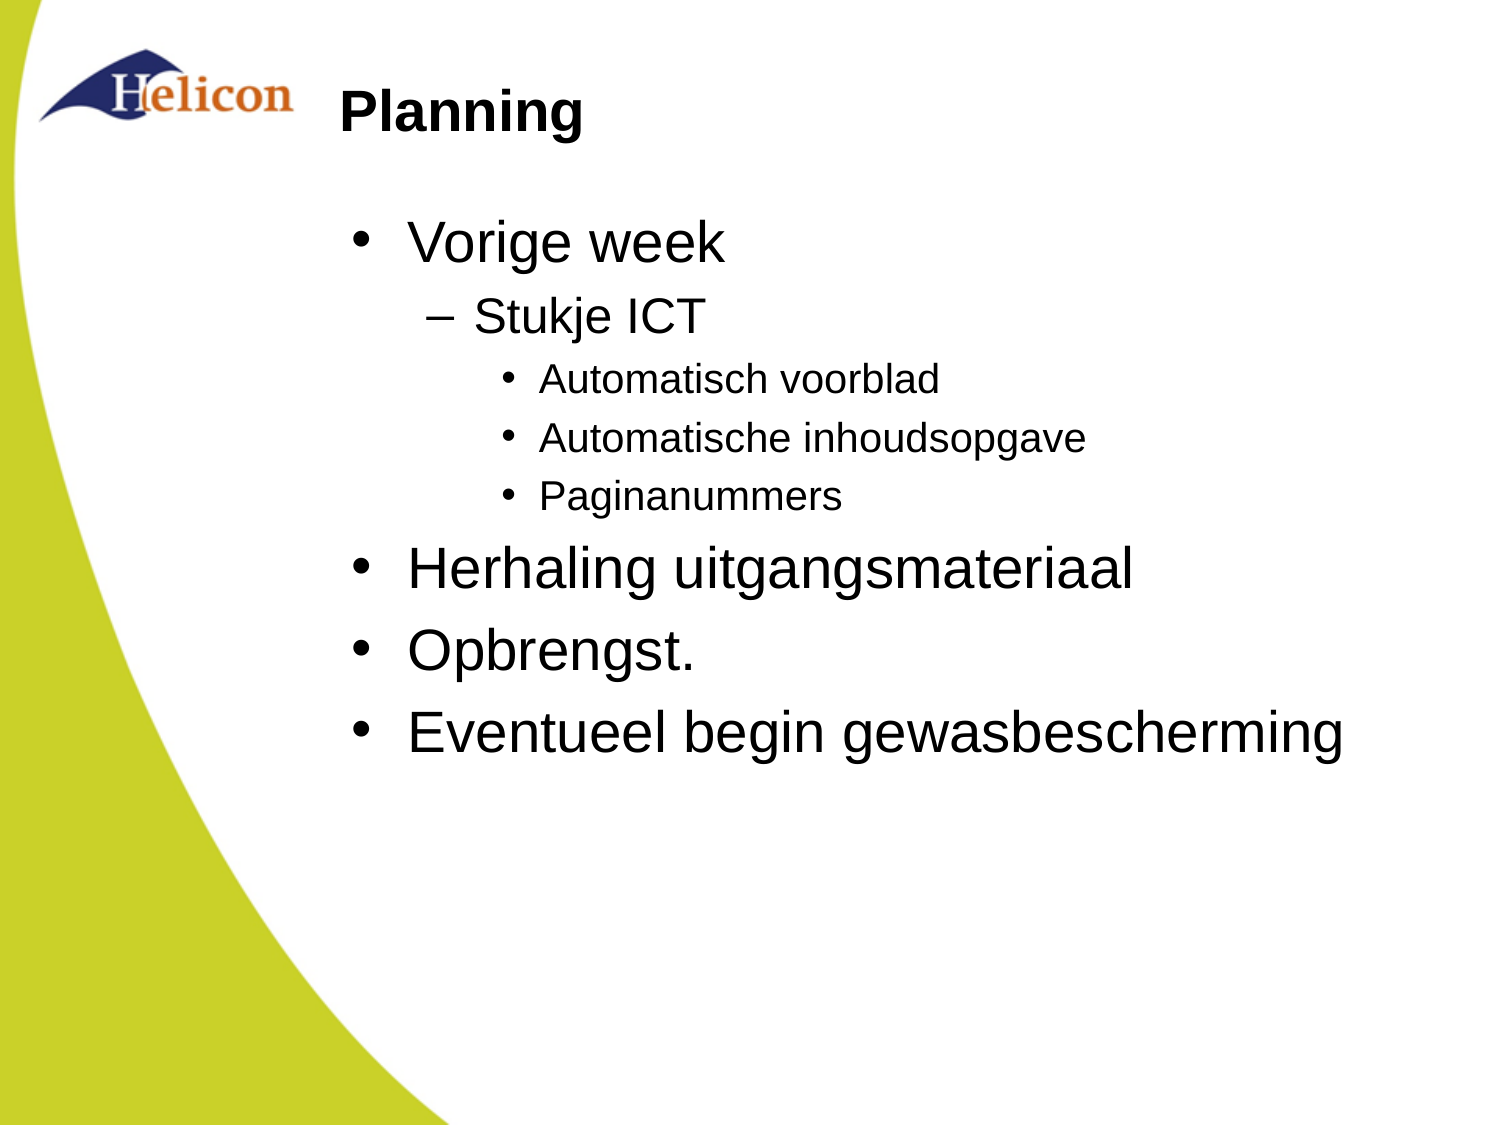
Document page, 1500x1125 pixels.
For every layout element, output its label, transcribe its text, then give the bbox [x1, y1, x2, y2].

title Planning [324, 54, 1415, 161]
list Vorige week Stukje ICT Automatisch voorblad Automatische inhoudsopgave Paginanummers Herhaling uitgangsmateriaal Opbrengst. Eventueel begin gewasbescherming [336, 196, 1425, 1005]
picture [0, 0, 1500, 1125]
